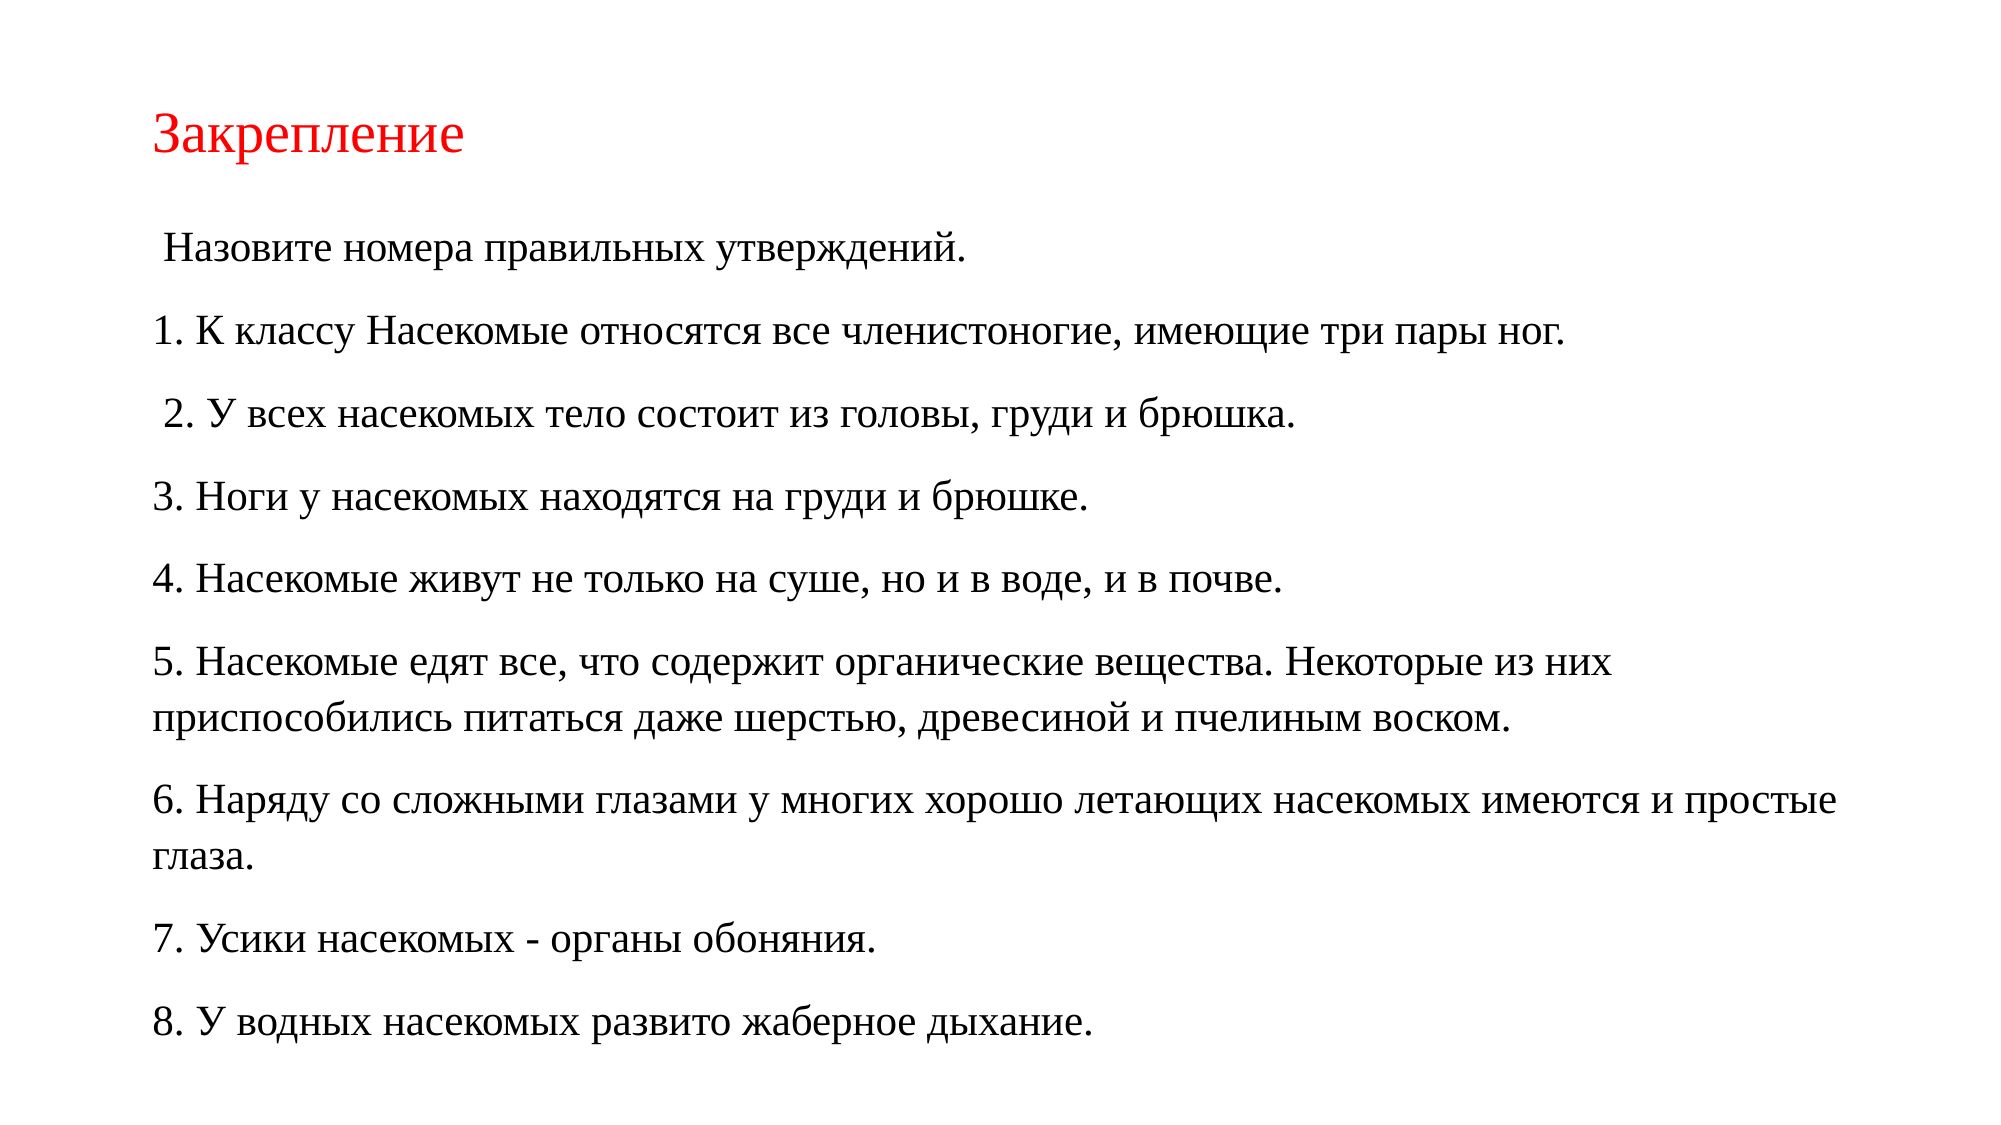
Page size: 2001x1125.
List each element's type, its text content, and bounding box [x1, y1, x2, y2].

list Назовите номера правильных утверждений. 1. К классу Насекомые относятся все членистоногие, имеющие три пары ног. 2. У всех насекомых тело состоит из головы, груди и брюшка. 3. Ноги у насекомых находятся на груди и брюшке. 4. Насекомые живут не только на суше, но и в воде, и в почве. 5. Насекомые едят все, что содержит органические вещества. Некоторые из них приспособились питаться даже шерстью, древесиной и пчелиным воском. 6. Наряду со сложными глазами у многих хорошо летающих насекомых имеются и простые глаза. 7. Усики насекомых - органы обоняния. 8. У водных насекомых развито жаберное дыхание. [137, 207, 1863, 1062]
title Закрепление [137, 59, 1863, 207]
